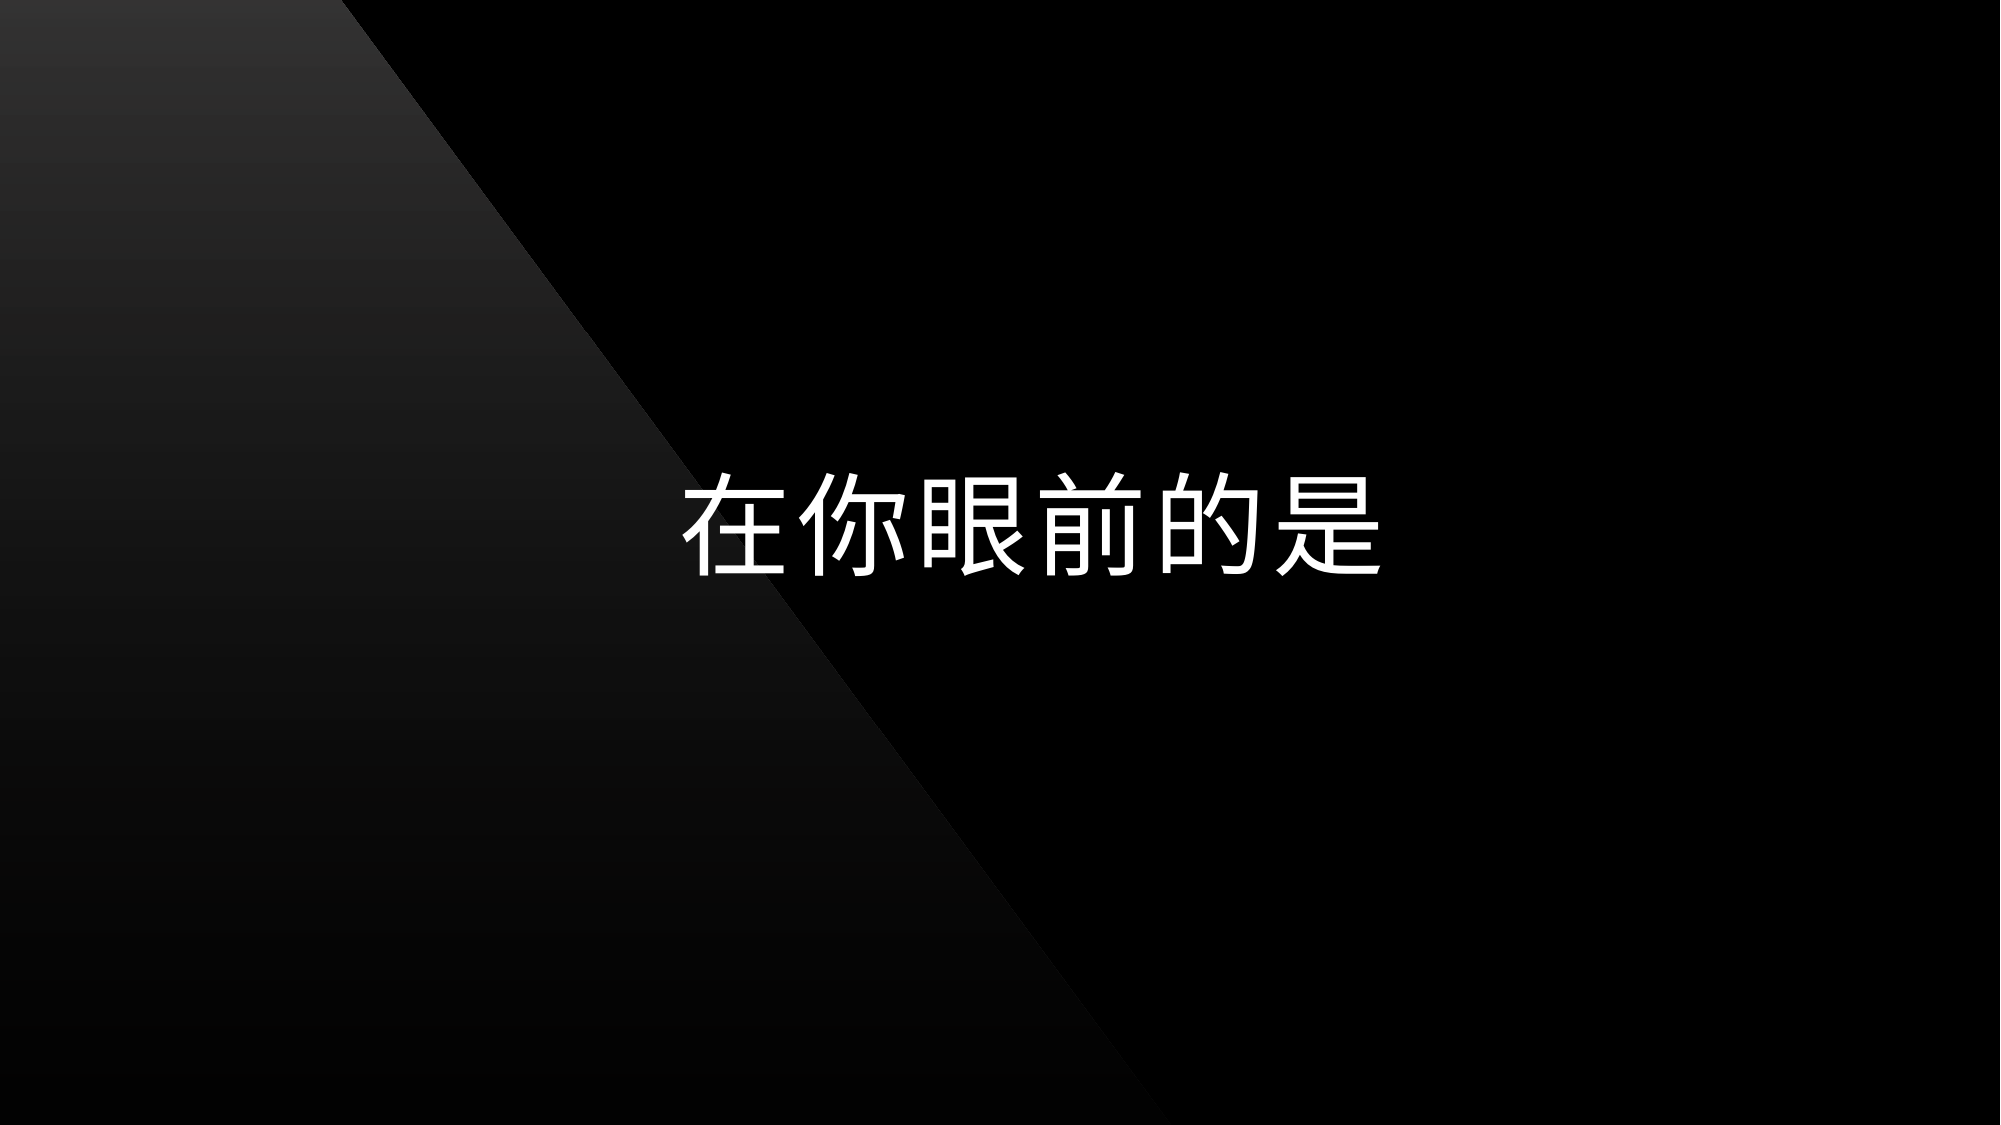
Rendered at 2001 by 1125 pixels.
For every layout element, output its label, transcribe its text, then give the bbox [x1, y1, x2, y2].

text_box [0, 0, 1173, 1125]
text_box 在你眼前的是 [663, 447, 1400, 598]
